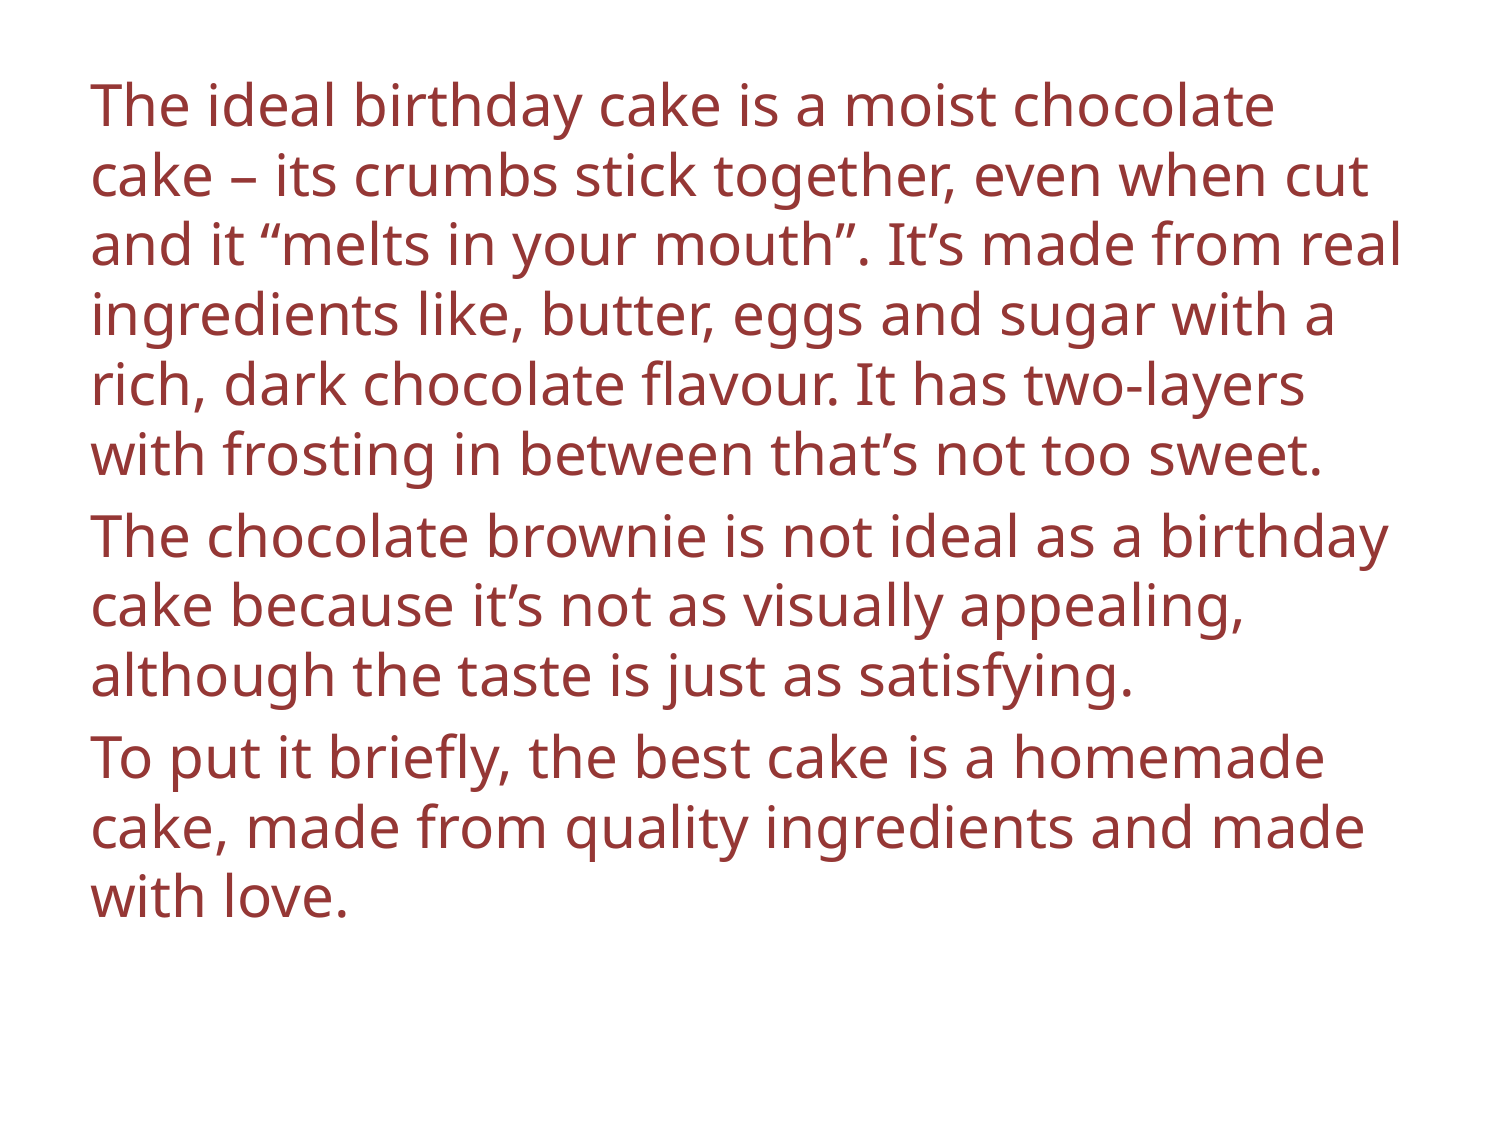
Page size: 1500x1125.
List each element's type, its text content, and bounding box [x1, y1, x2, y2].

list The ideal birthday cake is a moist chocolate cake – its crumbs stick together, even when cut and it “melts in your mouth”. It’s made from real ingredients like, butter, eggs and sugar with a rich, dark chocolate flavour. It has two-layers with frosting in between that’s not too sweet. The chocolate brownie is not ideal as a birthday cake because it’s not as visually appealing, although the taste is just as satisfying. To put it briefly, the best cake is a homemade cake, made from quality ingredients and made with love. [75, 60, 1425, 1005]
